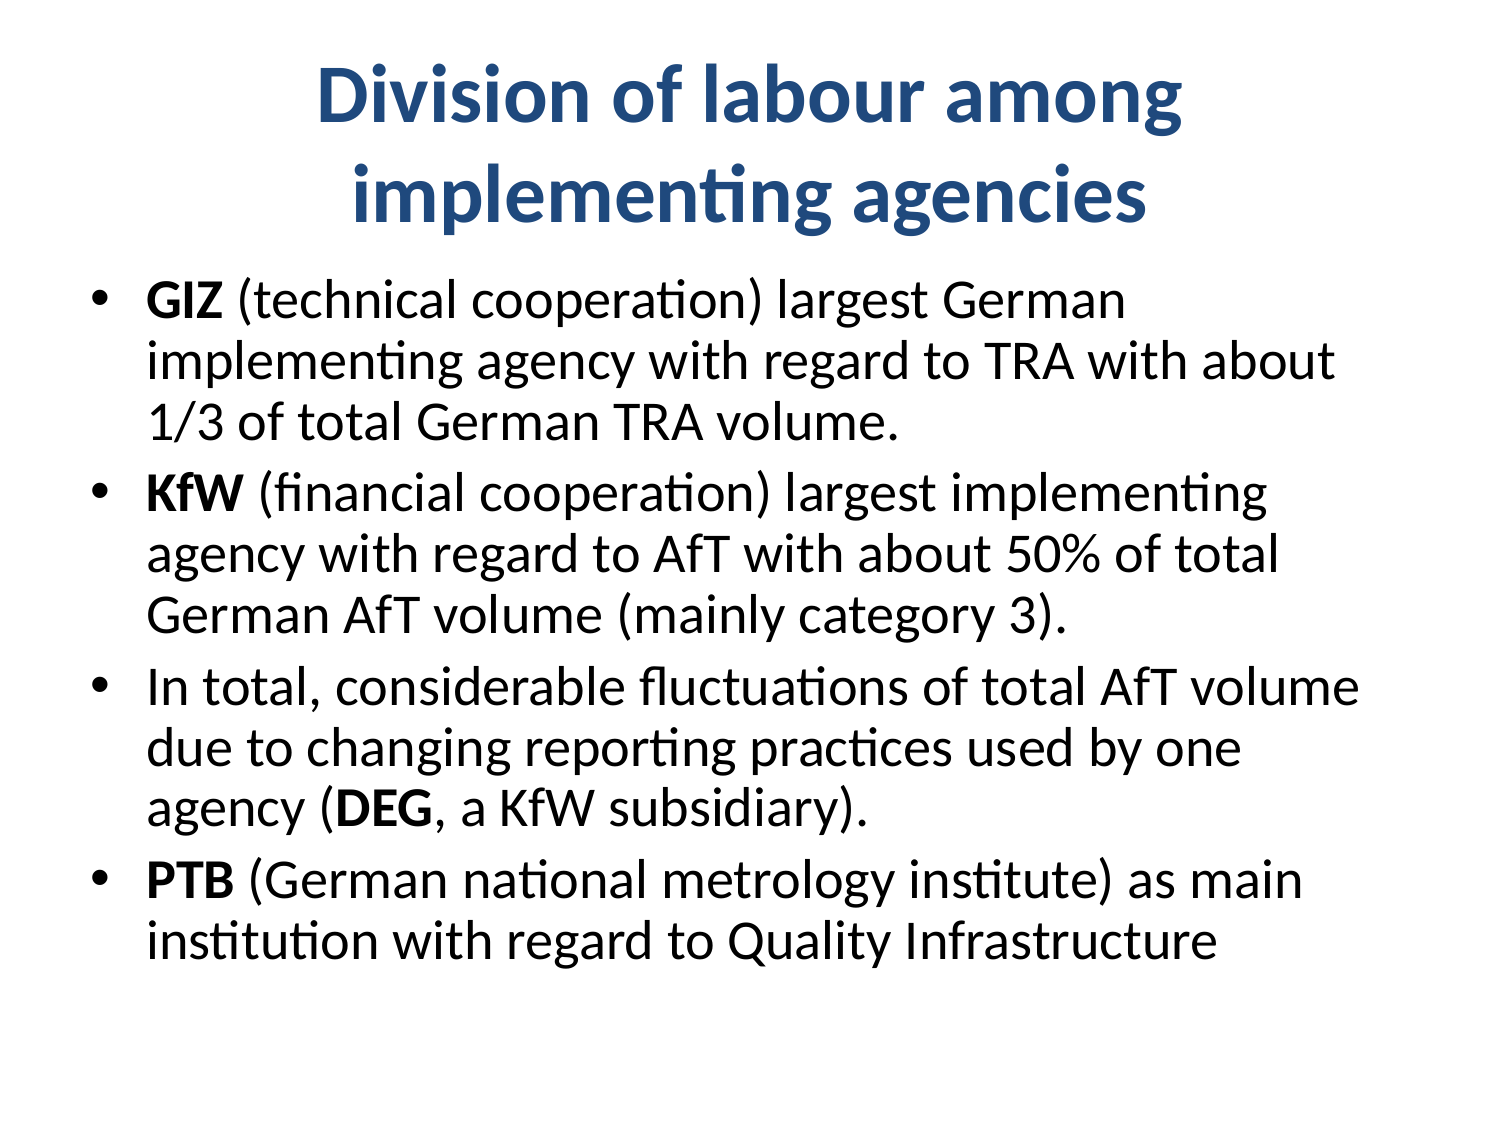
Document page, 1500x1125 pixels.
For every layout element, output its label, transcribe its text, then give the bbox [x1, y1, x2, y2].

list GIZ (technical cooperation) largest German implementing agency with regard to TRA with about 1/3 of total German TRA volume. KfW (financial cooperation) largest implementing agency with regard to AfT with about 50% of total German AfT volume (mainly category 3). In total, considerable fluctuations of total AfT volume due to changing reporting practices used by one agency (DEG, a KfW subsidiary). PTB (German national metrology institute) as main institution with regard to Quality Infrastructure [74, 262, 1426, 1006]
title Division of labour among implementing agencies [74, 44, 1426, 233]
